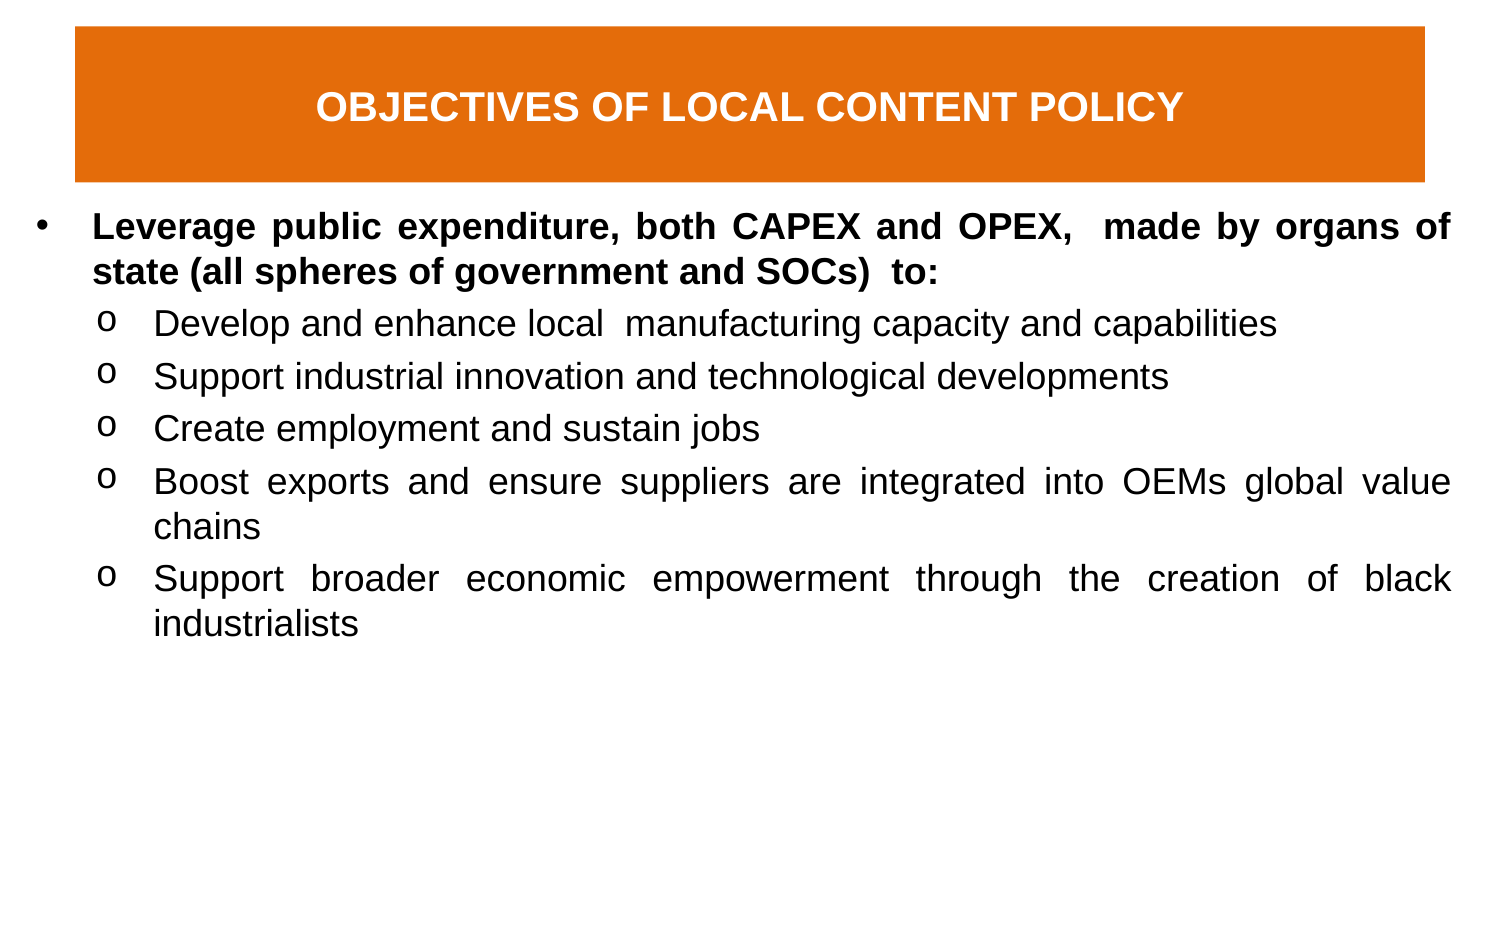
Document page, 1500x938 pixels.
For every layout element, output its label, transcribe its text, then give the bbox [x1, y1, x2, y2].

title OBJECTIVES OF LOCAL CONTENT POLICY [75, 26, 1425, 183]
text_box Leverage public expenditure, both CAPEX and OPEX, made by organs of state (all spheres of government and SOCs) to: Develop and enhance local manufacturing capacity and capabilities Support industrial innovation and technological developments Create employment and sustain jobs Boost exports and ensure suppliers are integrated into OEMs global value chains Support broader economic empowerment through the creation of black industrialists [21, 194, 1467, 825]
